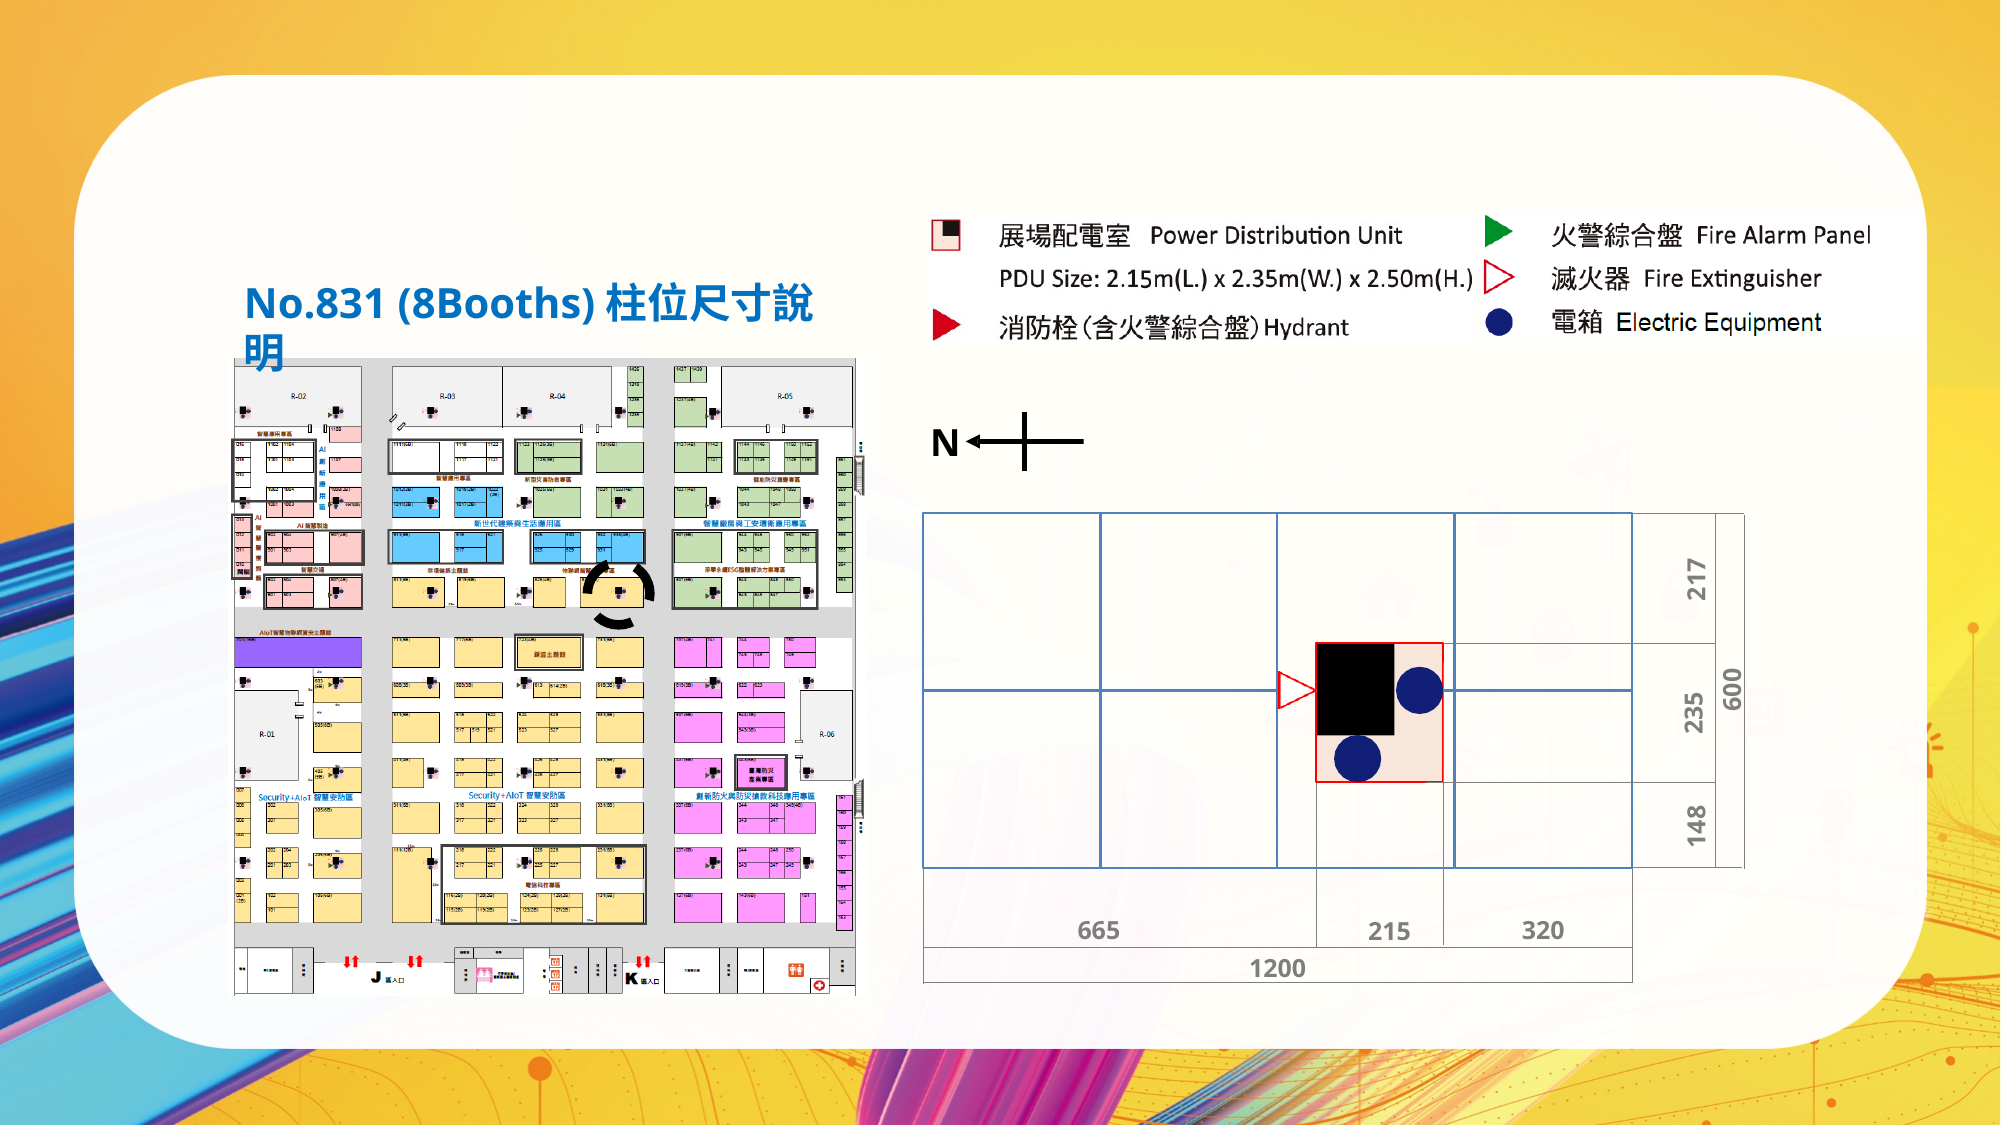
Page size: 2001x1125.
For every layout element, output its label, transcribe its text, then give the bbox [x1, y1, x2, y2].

text_box 600 [1716, 635, 1744, 745]
text_box 600 [1745, 635, 1754, 745]
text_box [923, 513, 1632, 868]
text_box 148 [1672, 772, 1718, 882]
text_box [927, 411, 1084, 471]
text_box No.831 (8Booths)柱位尺寸說明 [241, 275, 850, 358]
text_box 215 [1335, 908, 1444, 953]
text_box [1278, 643, 1444, 783]
text_box 217 [1672, 525, 1715, 635]
text_box 600 [1708, 635, 1715, 658]
text_box 235 [1670, 658, 1715, 768]
text_box 665 [1044, 907, 1154, 953]
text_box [927, 211, 1921, 345]
text_box 1200 [1223, 945, 1333, 990]
text_box 320 [1488, 907, 1598, 953]
picture [0, 0, 2001, 1125]
